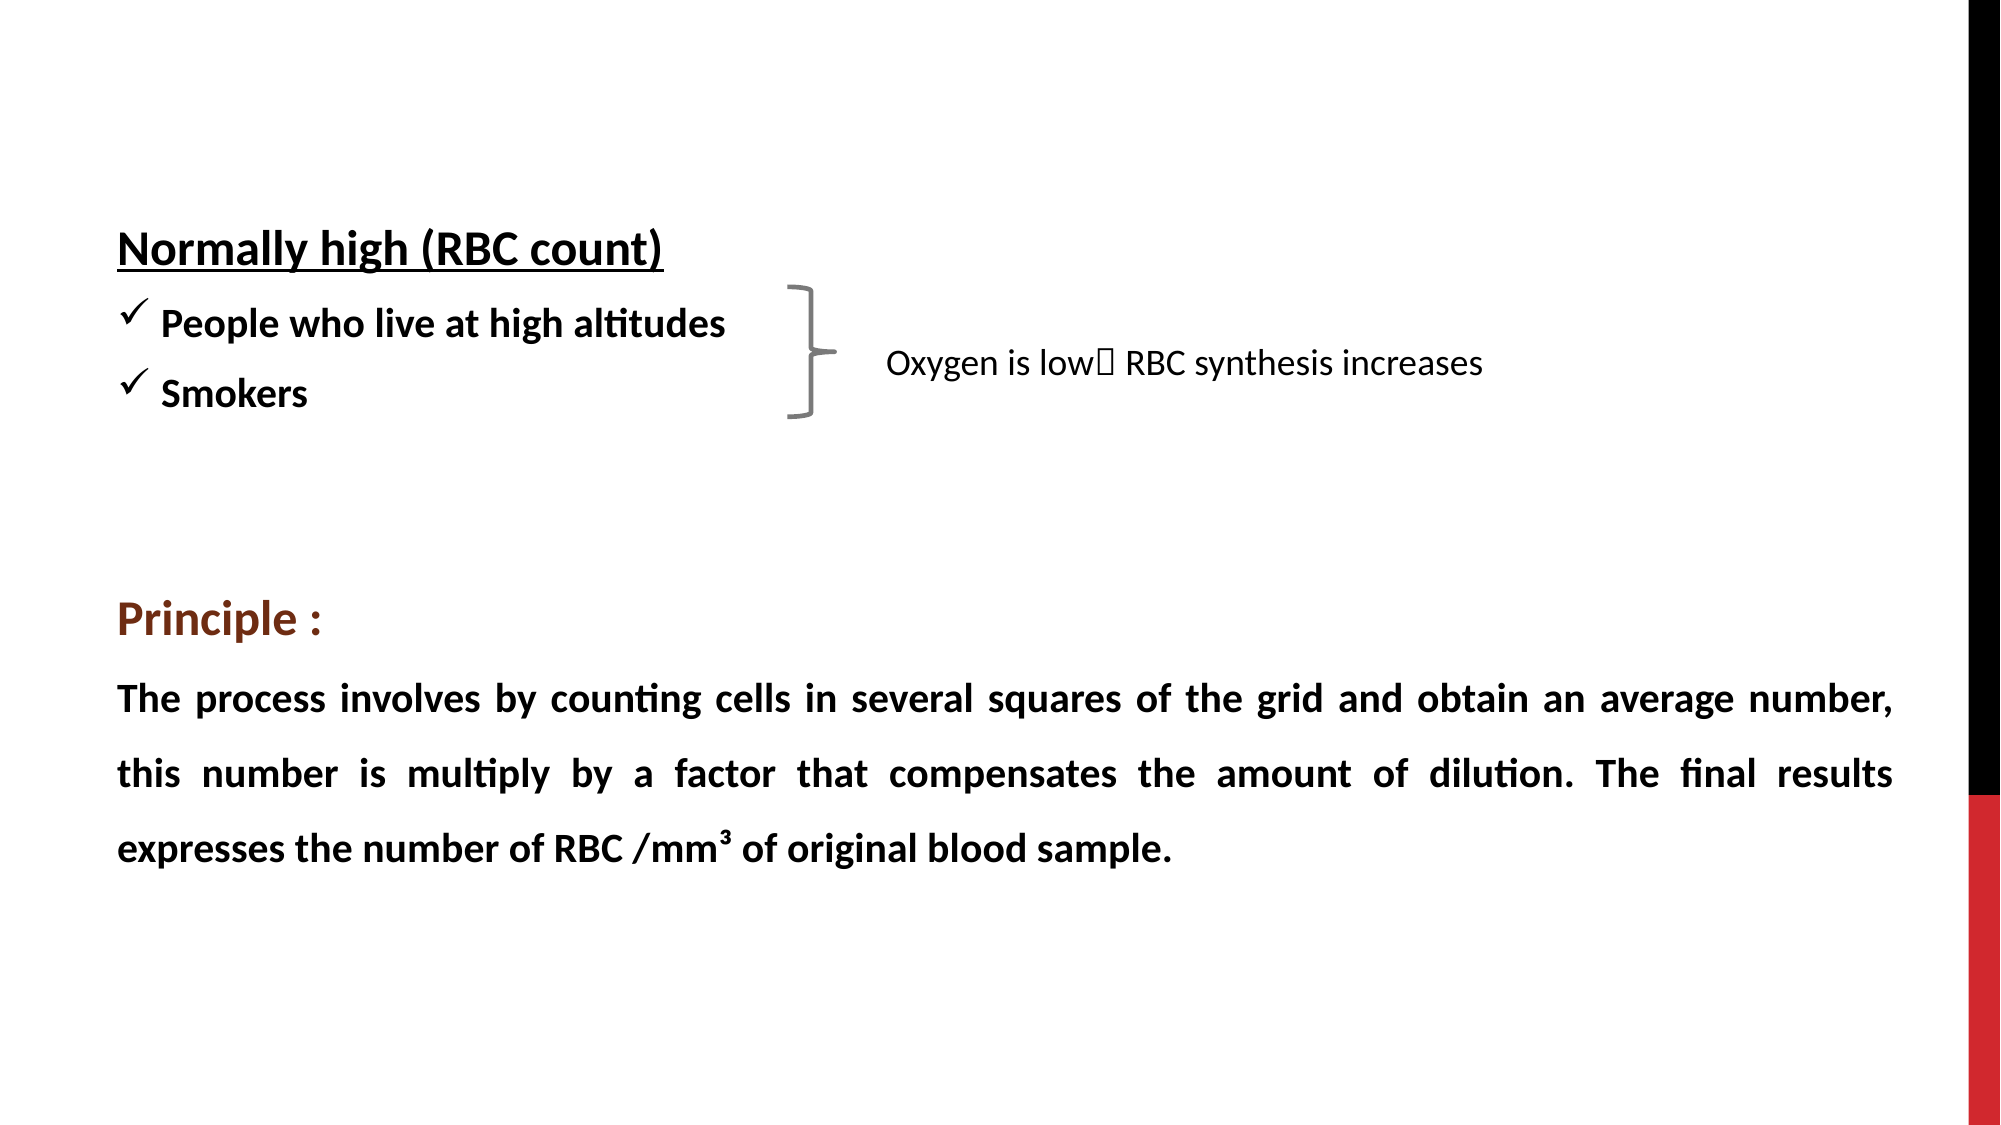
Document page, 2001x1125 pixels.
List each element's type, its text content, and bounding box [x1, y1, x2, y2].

text_box [787, 284, 837, 420]
text_box Normally high (RBC count) People who live at high altitudes Smokers Principle : The process involves by counting cells in several squares of the grid and obtain an average number, this number is multiply by a factor that compensates the amount of dilution. The final results expresses the number of RBC /mm³ of original blood sample. [102, 184, 1910, 879]
text_box Oxygen is low RBC synthesis increases [871, 312, 1521, 391]
